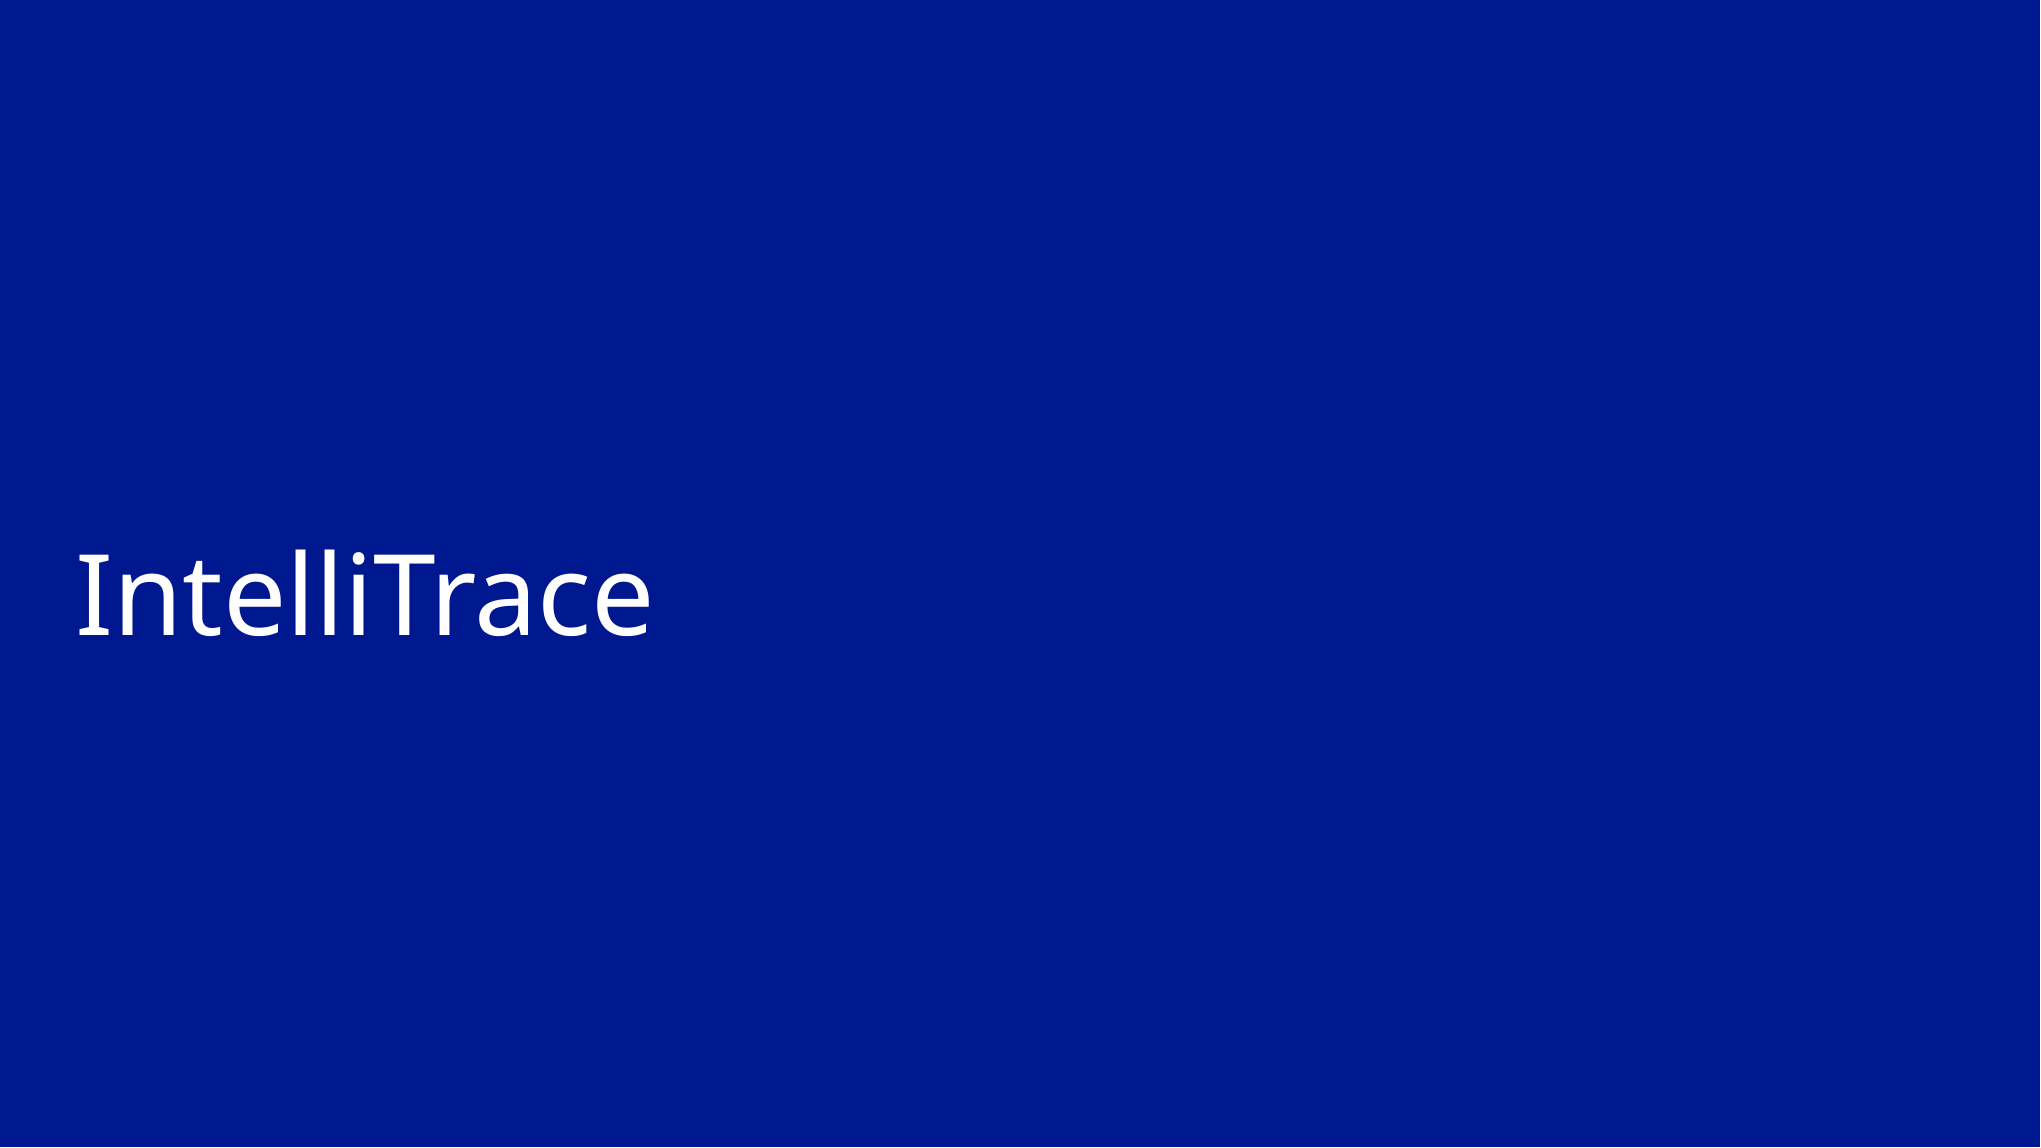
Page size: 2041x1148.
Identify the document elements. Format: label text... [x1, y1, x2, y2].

title IntelliTrace [45, 498, 1996, 649]
